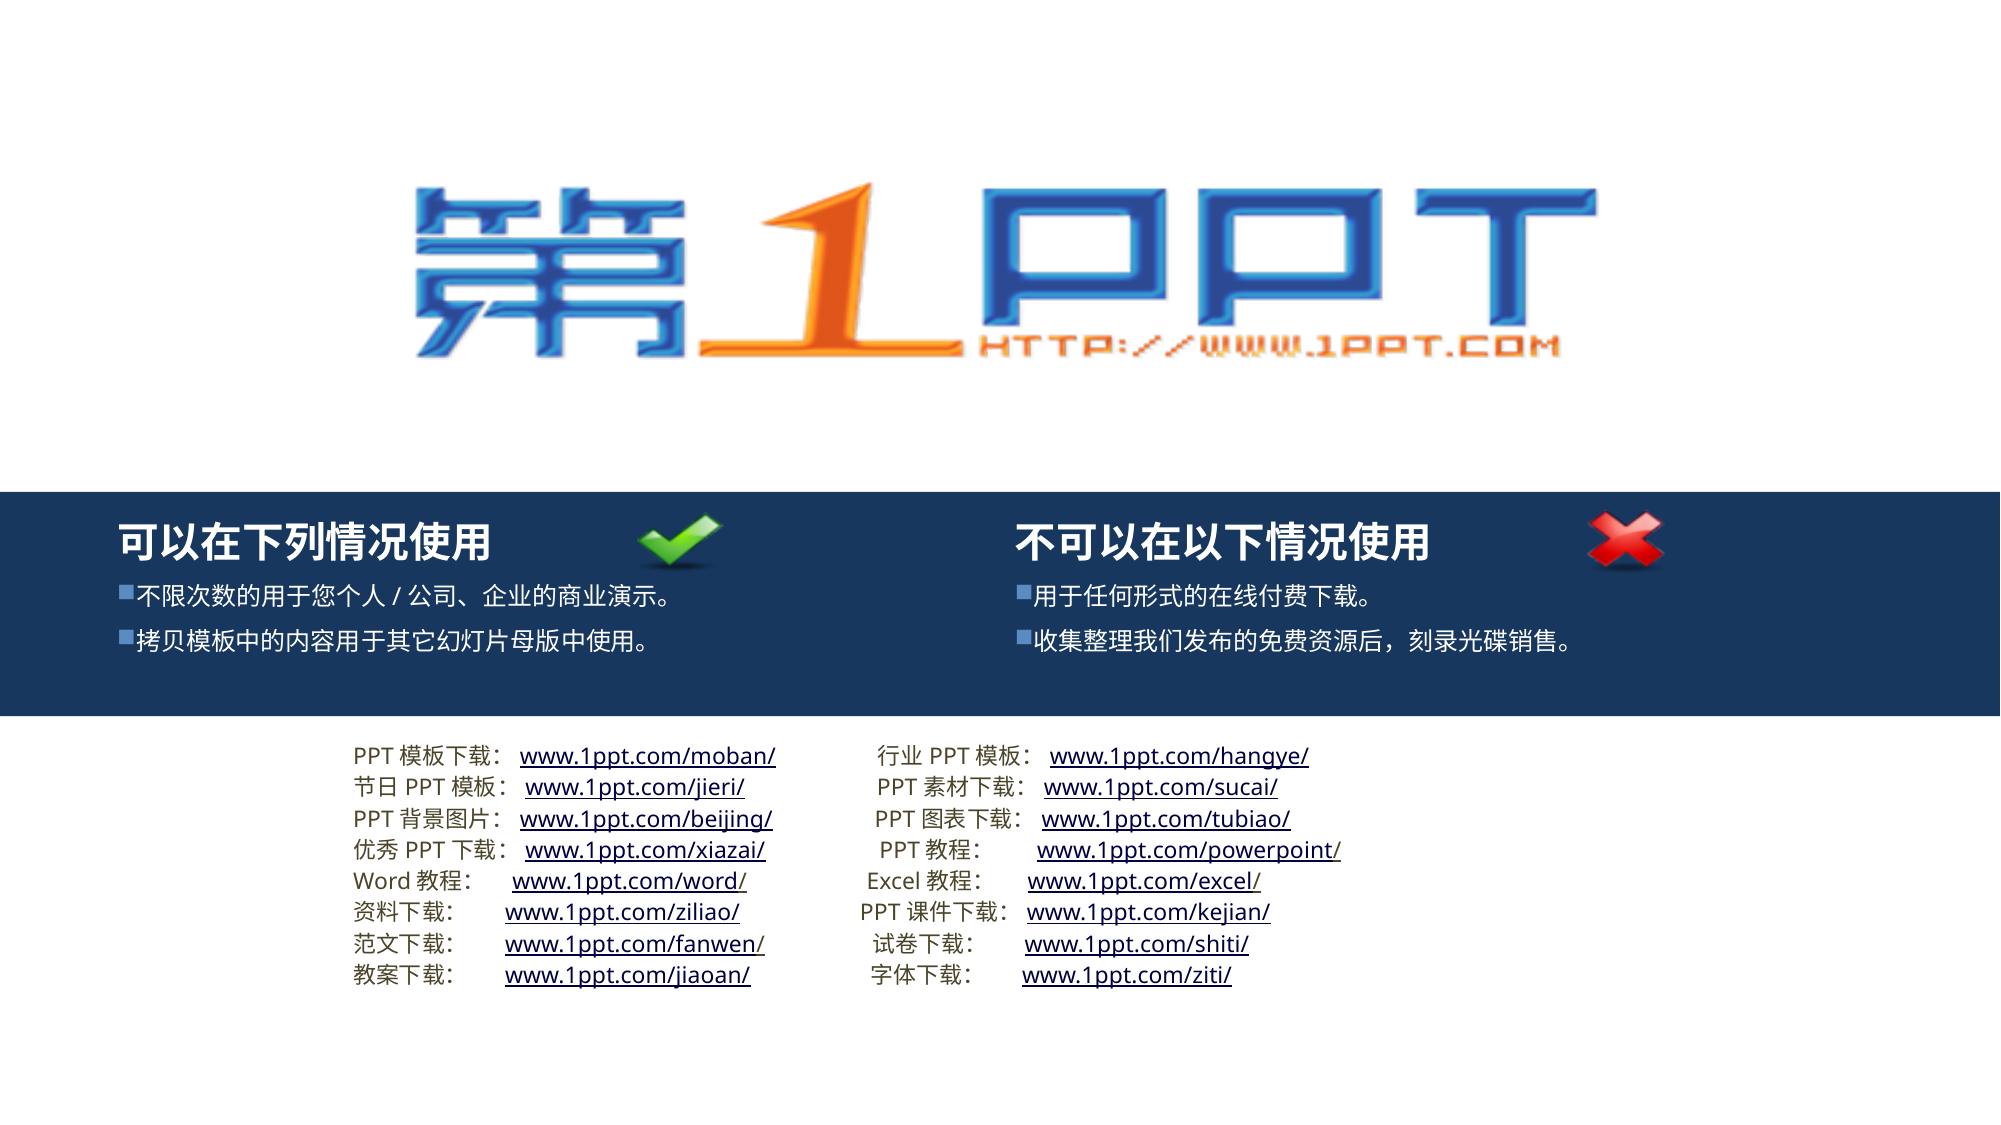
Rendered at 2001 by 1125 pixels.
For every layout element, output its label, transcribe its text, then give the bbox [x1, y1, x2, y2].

picture [1581, 507, 1669, 573]
text_box PPT模板下载：www.1ppt.com/moban/ 行业PPT模板：www.1ppt.com/hangye/ 节日PPT模板：www.1ppt.com/jieri/ PPT素材下载：www.1ppt.com/sucai/ PPT背景图片：www.1ppt.com/beijing/ PPT图表下载：www.1ppt.com/tubiao/ 优秀PPT下载：www.1ppt.com/xiazai/ PPT教程： www.1ppt.com/powerpoint/ Word教程： www.1ppt.com/word/ Excel教程： www.1ppt.com/excel/ 资料下载： www.1ppt.com/ziliao/ PPT课件下载：www.1ppt.com/kejian/ 范文下载： www.1ppt.com/fanwen/ 试卷下载： www.1ppt.com/shiti/ 教案下载： www.1ppt.com/jiaoan/ 字体下载： www.1ppt.com/ziti/ [336, 762, 1752, 1008]
text_box 可以在下列情况使用 不限次数的用于您个人/公司、企业的商业演示。 拷贝模板中的内容用于其它幻灯片母版中使用。 [102, 508, 1000, 774]
text_box [0, 491, 2000, 717]
picture [637, 507, 724, 573]
text_box 不可以在以下情况使用 用于任何形式的在线付费下载。 收集整理我们发布的免费资源后，刻录光碟销售。 [999, 508, 1898, 762]
picture [179, 51, 1867, 492]
